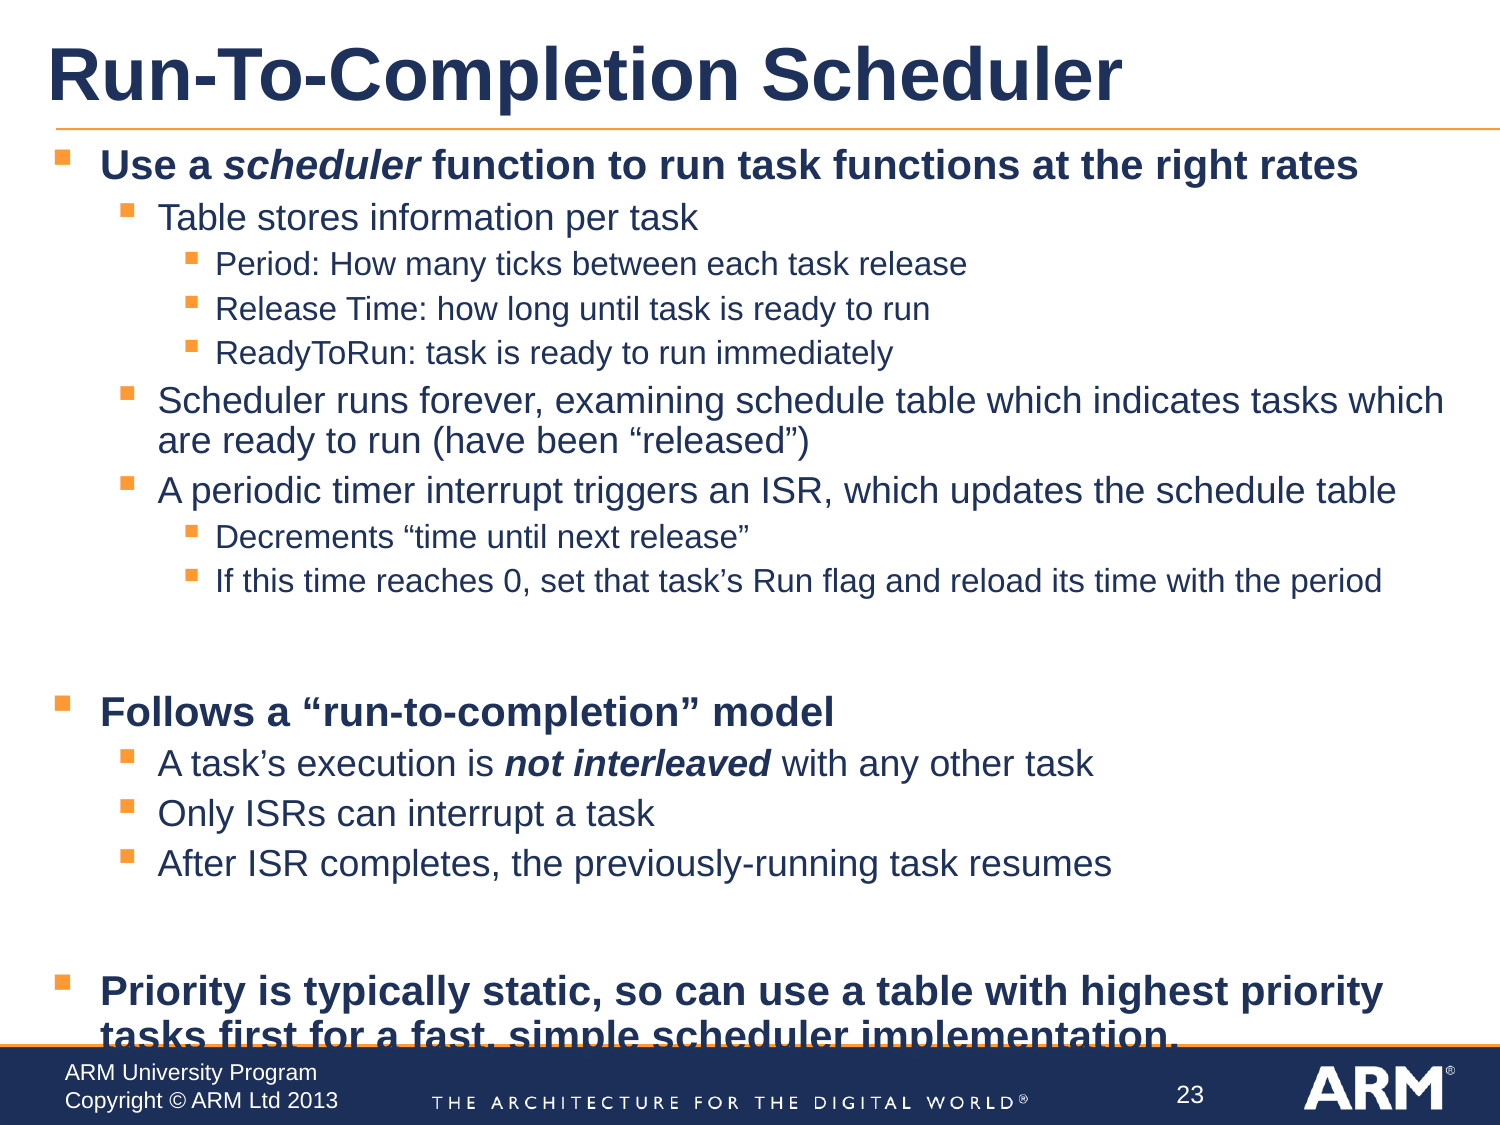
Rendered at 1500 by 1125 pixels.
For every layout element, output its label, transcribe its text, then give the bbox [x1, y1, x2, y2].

picture [302, 1101, 309, 1107]
list Use a scheduler function to run task functions at the right rates Table stores information per task Period: How many ticks between each task release Release Time: how long until task is ready to run ReadyToRun: task is ready to run immediately Scheduler runs forever, examining schedule table which indicates tasks which are ready to run (have been “released”) A periodic timer interrupt triggers an ISR, which updates the schedule table Decrements “time until next release” If this time reaches 0, set that task’s Run flag and reload its time with the period Follows a “run-to-completion” model A task’s execution is not interleaved with any other task Only ISRs can interrupt a task After ISR completes, the previously-running task resumes Priority is typically static, so can use a table with highest priority tasks first for a fast, simple scheduler implementation. [37, 137, 1488, 1101]
picture [0, 1048, 1500, 1125]
picture [84, 1101, 91, 1107]
title Run-To-Completion Scheduler [34, 1, 1500, 141]
